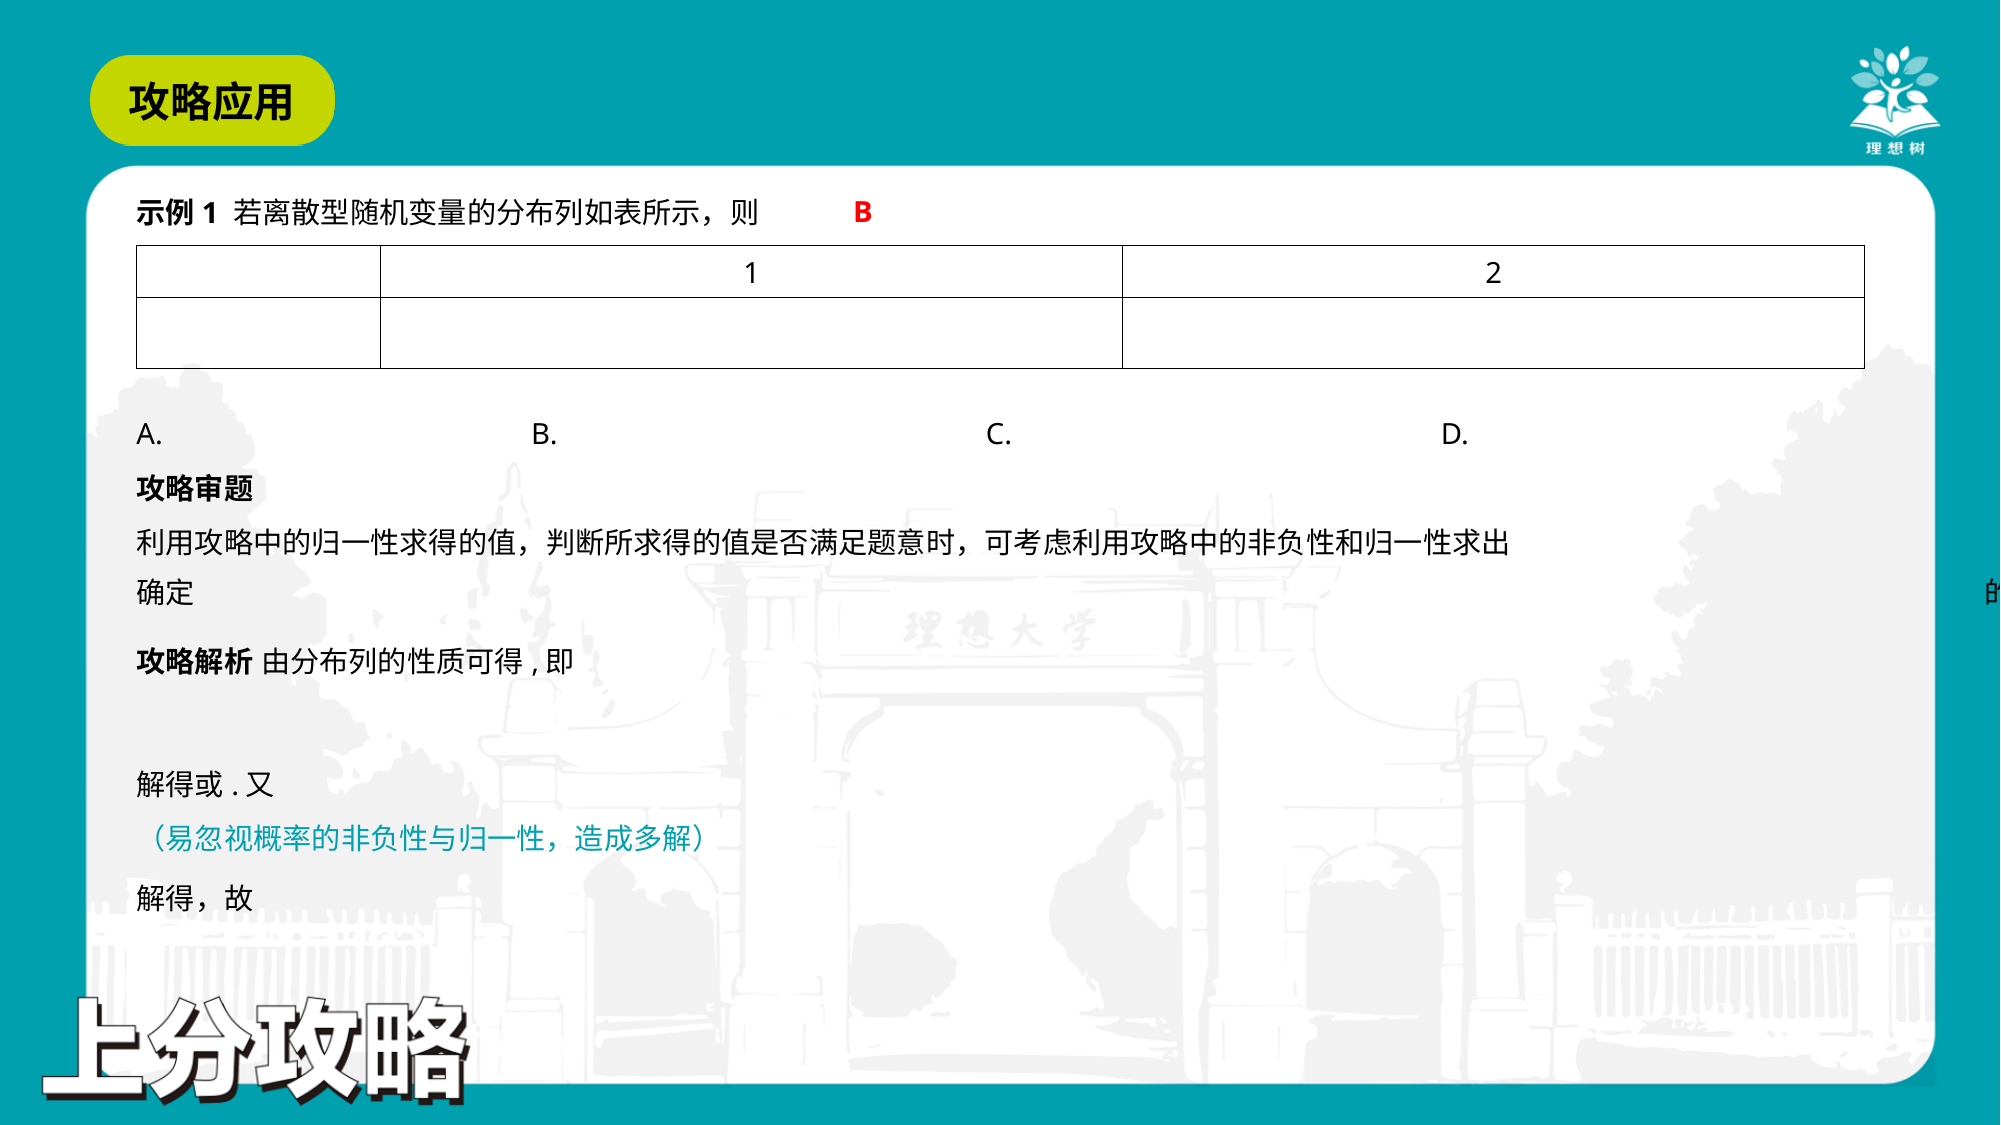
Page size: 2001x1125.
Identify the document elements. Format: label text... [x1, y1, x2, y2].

text_box B [845, 176, 881, 223]
picture [0, 0, 2000, 1125]
picture [1989, 593, 1995, 600]
